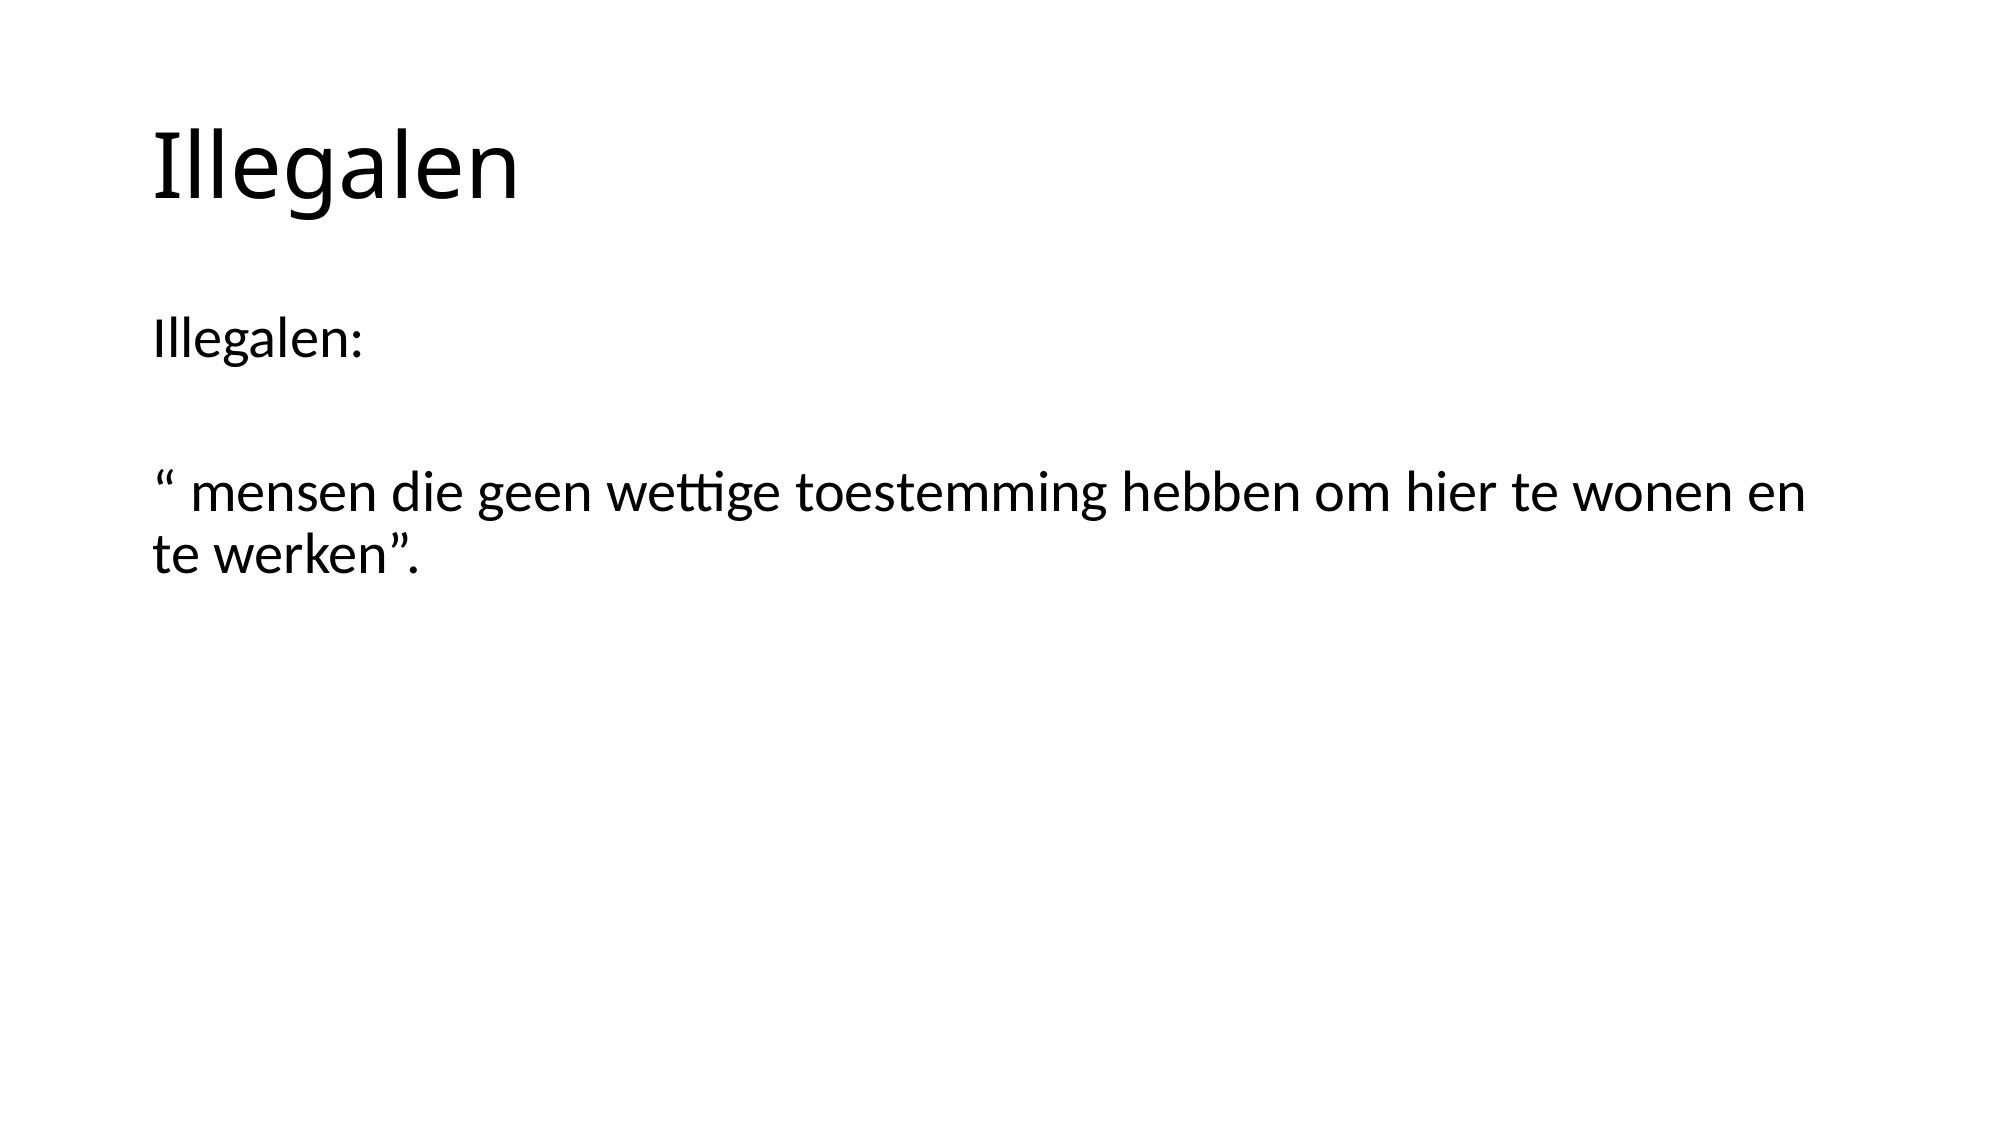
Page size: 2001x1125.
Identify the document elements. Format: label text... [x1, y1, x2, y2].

list Illegalen: “ mensen die geen wettige toestemming hebben om hier te wonen en te werken”. [137, 299, 1863, 1014]
title Illegalen [137, 59, 1863, 278]
